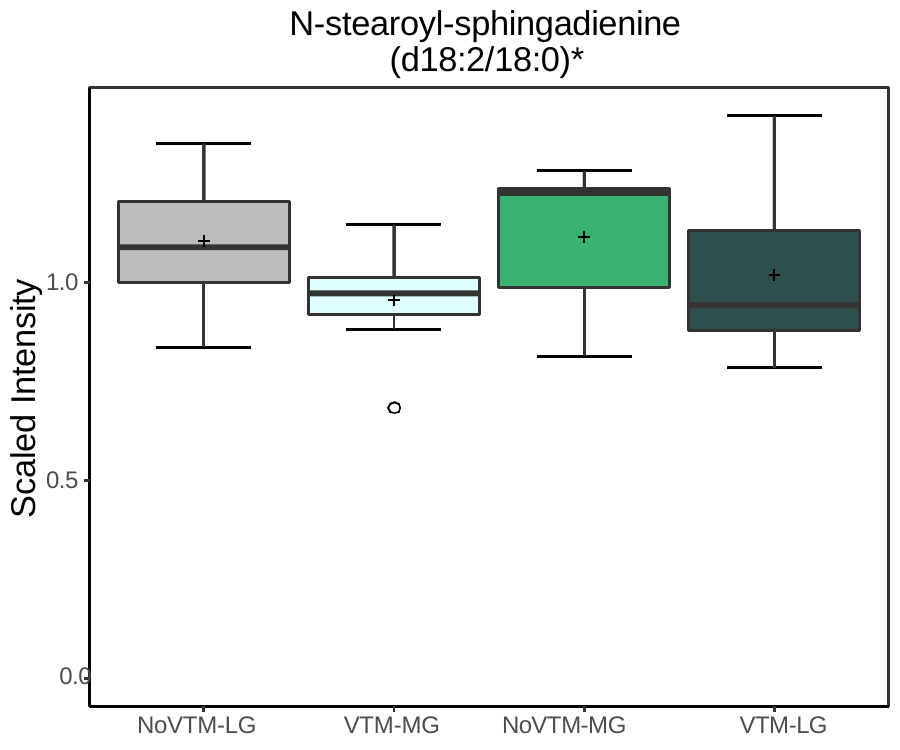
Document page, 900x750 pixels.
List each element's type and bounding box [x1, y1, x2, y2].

slide_number [134, 713, 309, 750]
footer [57, 661, 95, 750]
text_box [1, 264, 82, 521]
title [130, 0, 770, 86]
text_box [83, 86, 891, 739]
